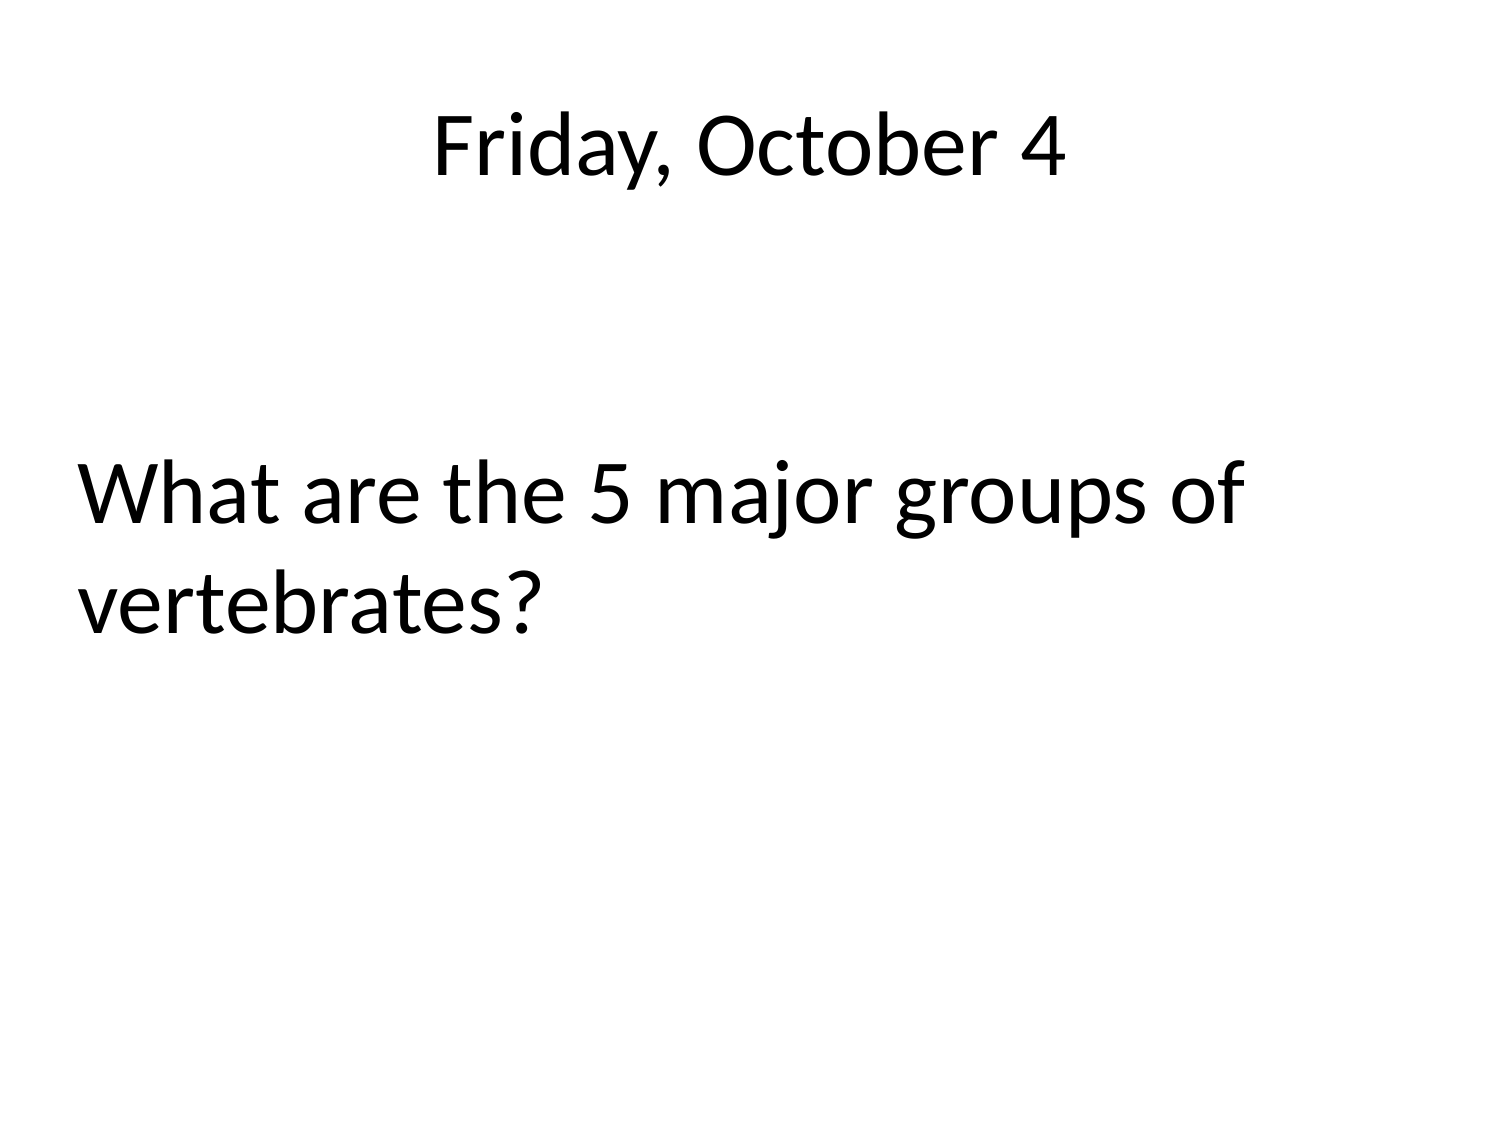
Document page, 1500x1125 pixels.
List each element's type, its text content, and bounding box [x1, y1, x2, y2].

title Friday, October 4 [75, 45, 1425, 233]
text_box What are the 5 major groups of vertebrates? [62, 424, 1375, 660]
